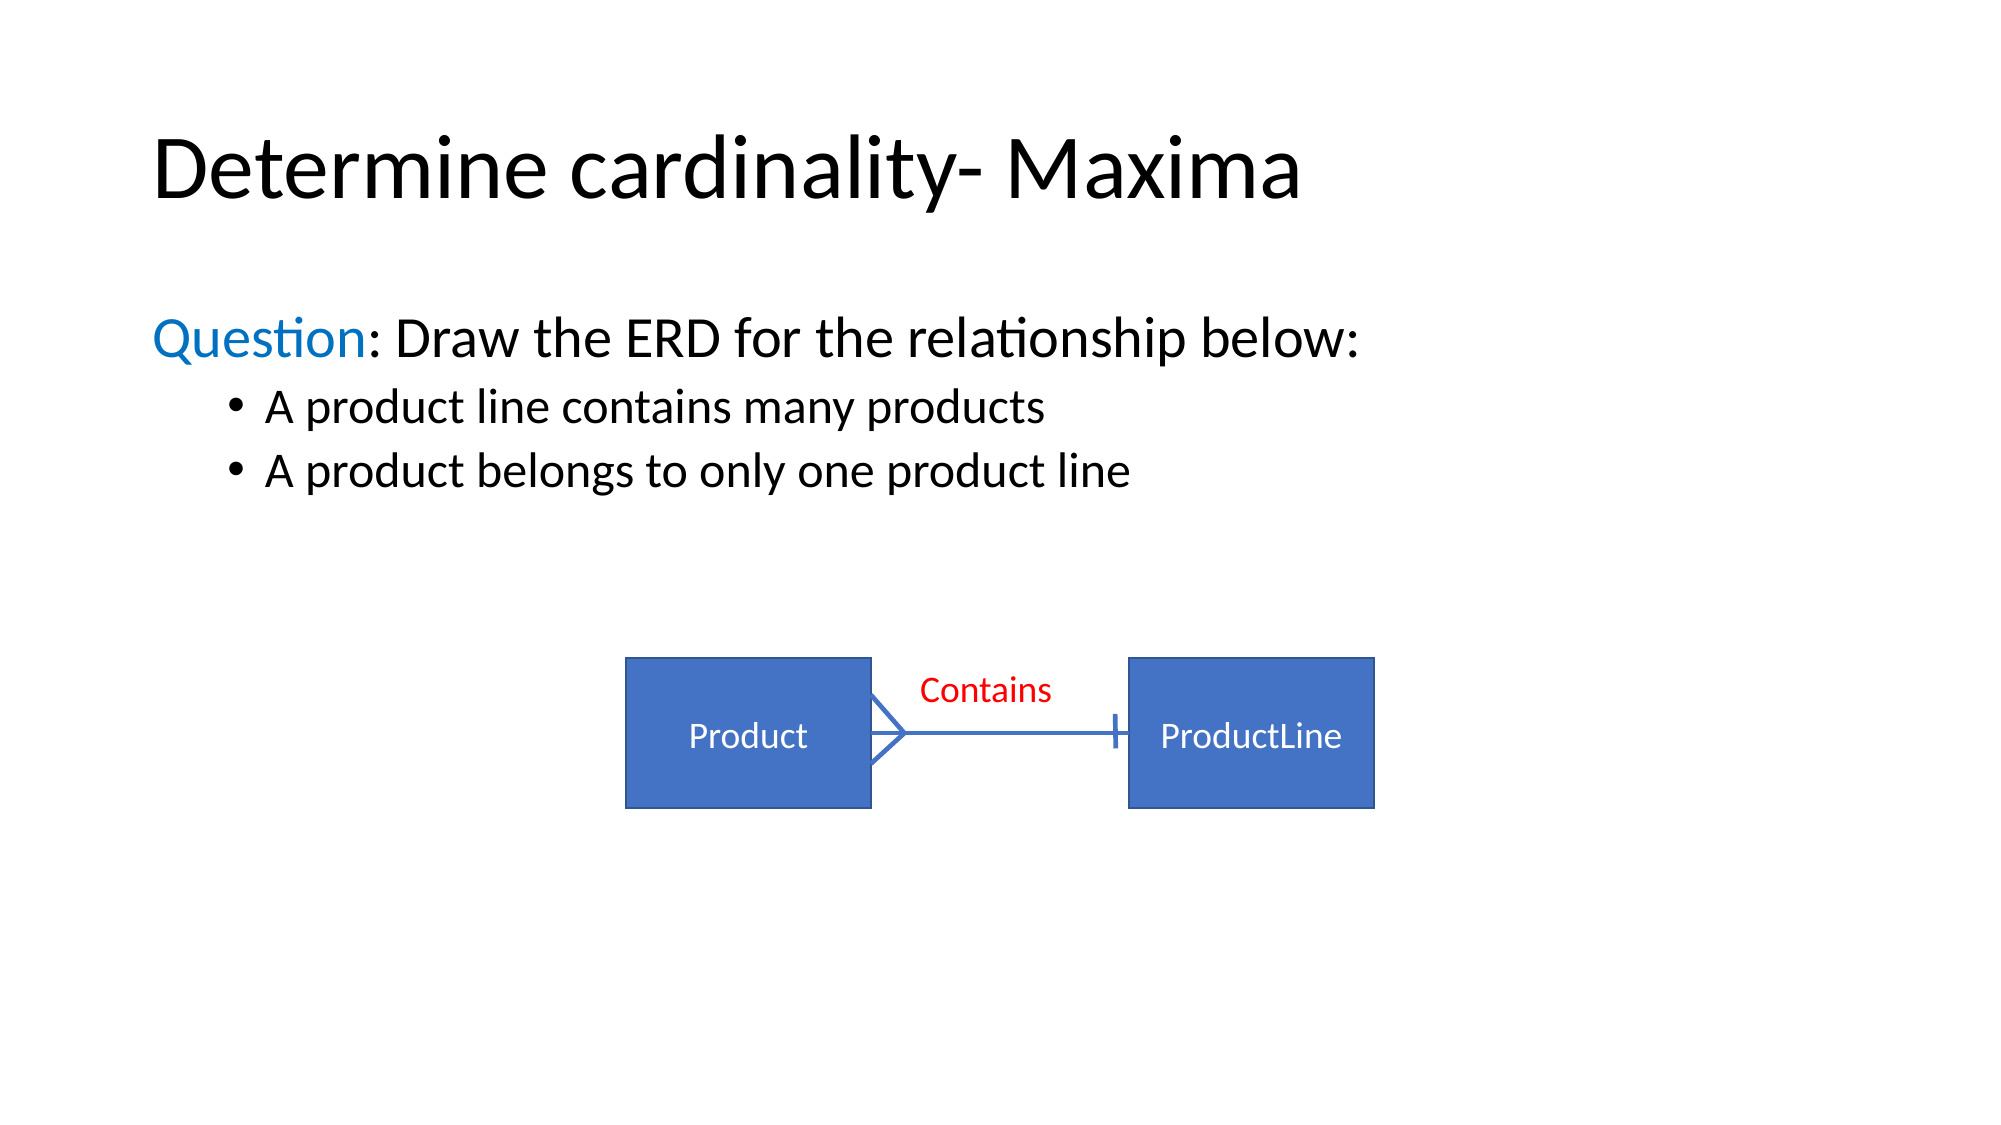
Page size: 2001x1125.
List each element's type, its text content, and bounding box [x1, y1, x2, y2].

text_box ProductLine [1128, 657, 1375, 809]
text_box Contains [905, 658, 1076, 718]
text_box Product [625, 657, 872, 809]
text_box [870, 694, 905, 733]
list Question: Draw the ERD for the relationship below: A product line contains many products A product belongs to only one product line [137, 299, 1863, 659]
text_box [870, 733, 905, 764]
title Determine cardinality- Maxima [137, 59, 1863, 278]
